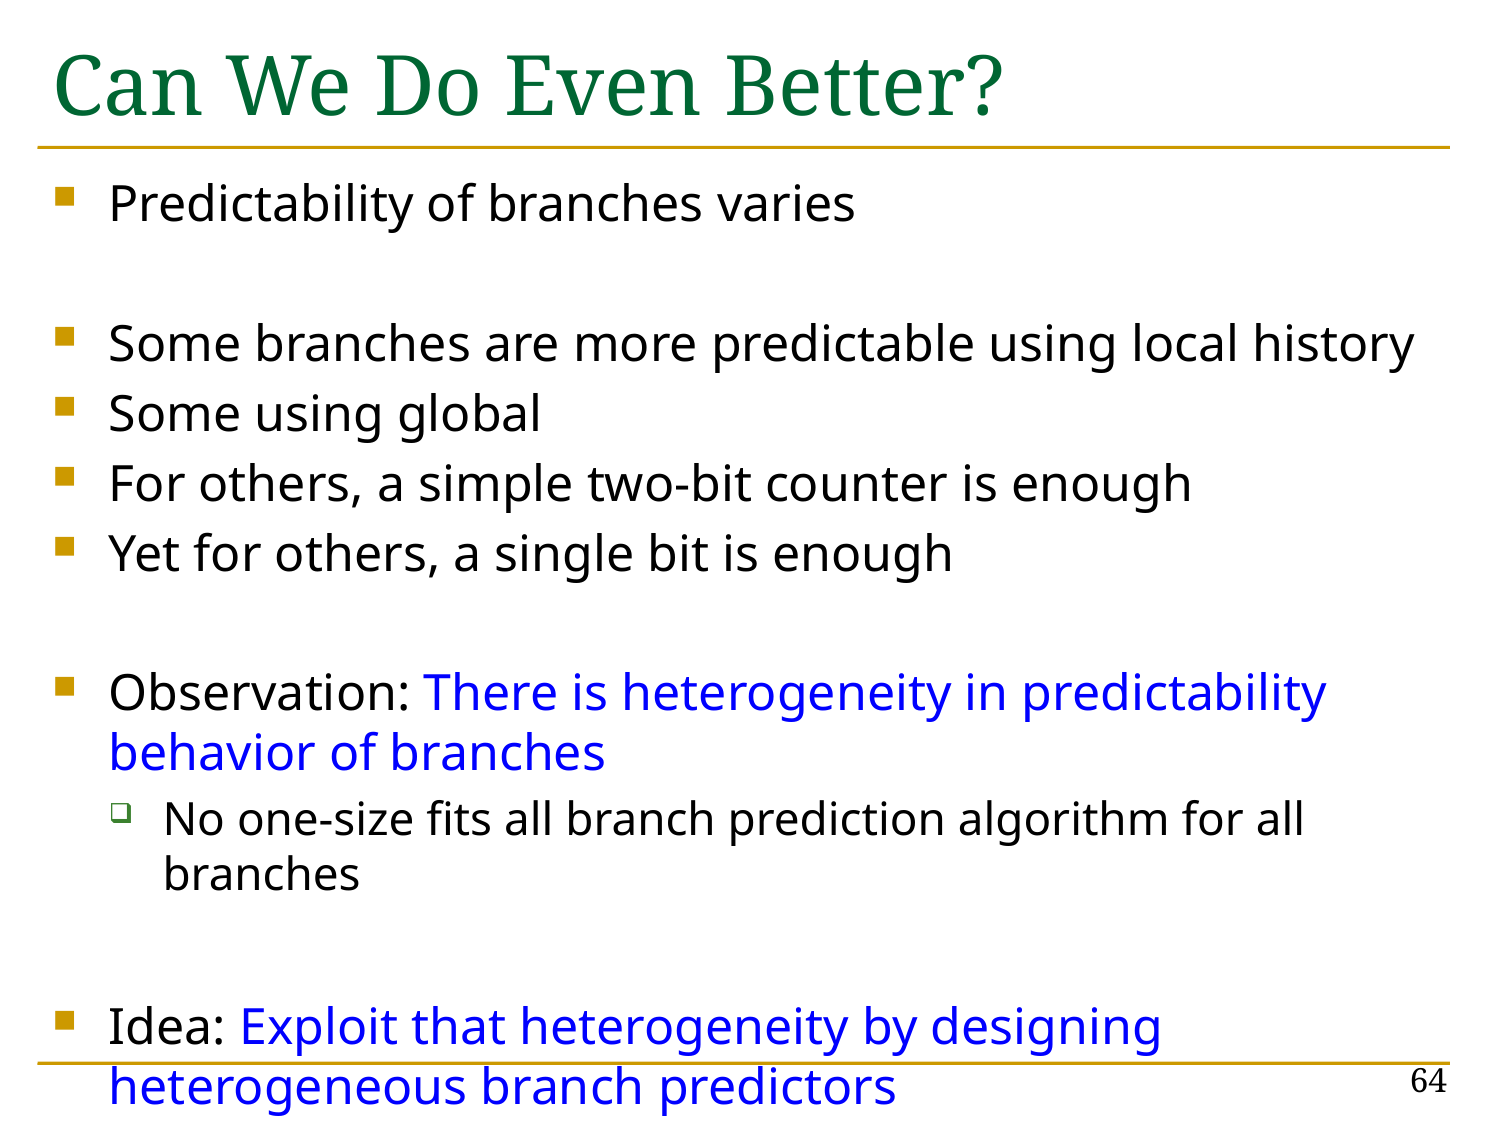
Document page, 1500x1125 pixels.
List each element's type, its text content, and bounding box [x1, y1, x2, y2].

slide_number 64 [1111, 1036, 1462, 1112]
list Predictability of branches varies Some branches are more predictable using local history Some using global For others, a simple two-bit counter is enough Yet for others, a single bit is enough Observation: There is heterogeneity in predictability behavior of branches No one-size fits all branch prediction algorithm for all branches Idea: Exploit that heterogeneity by designing heterogeneous branch predictors [37, 163, 1450, 1016]
title Can We Do Even Better? [37, 24, 1450, 163]
